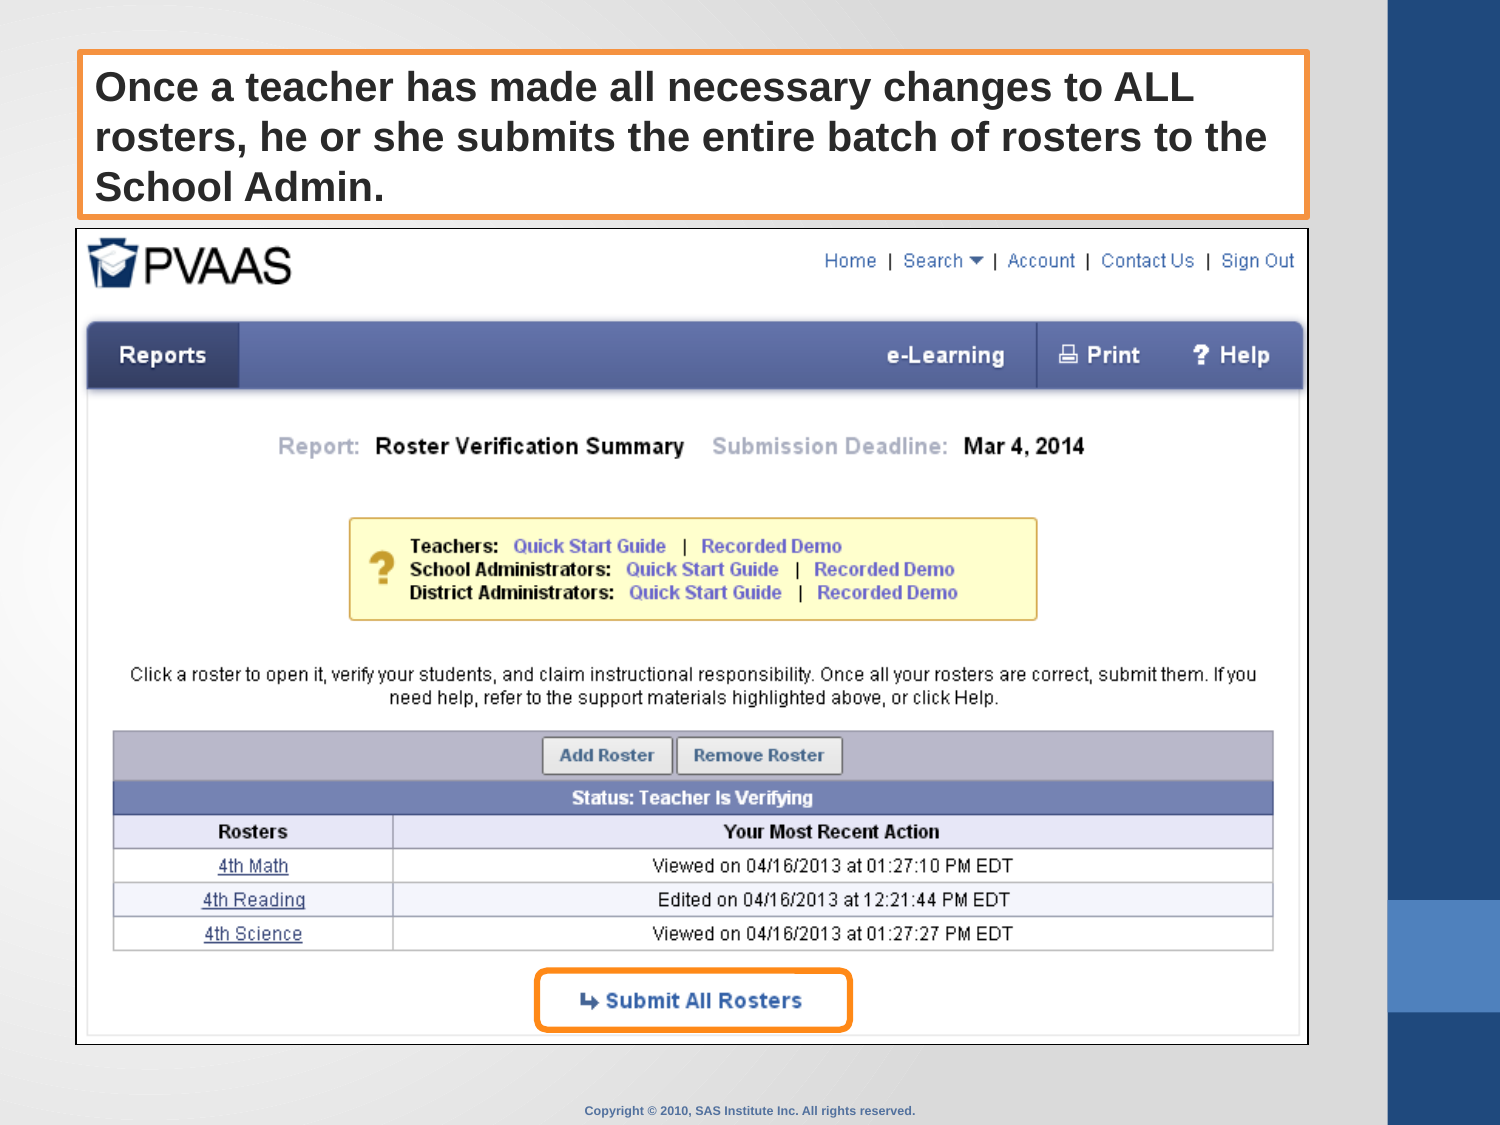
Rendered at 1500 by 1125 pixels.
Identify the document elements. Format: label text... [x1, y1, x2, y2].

text_box Once a teacher has made all necessary changes to ALL rosters, he or she submits the entire batch of rosters to the School Admin. [79, 52, 1308, 217]
picture [76, 228, 1308, 1045]
